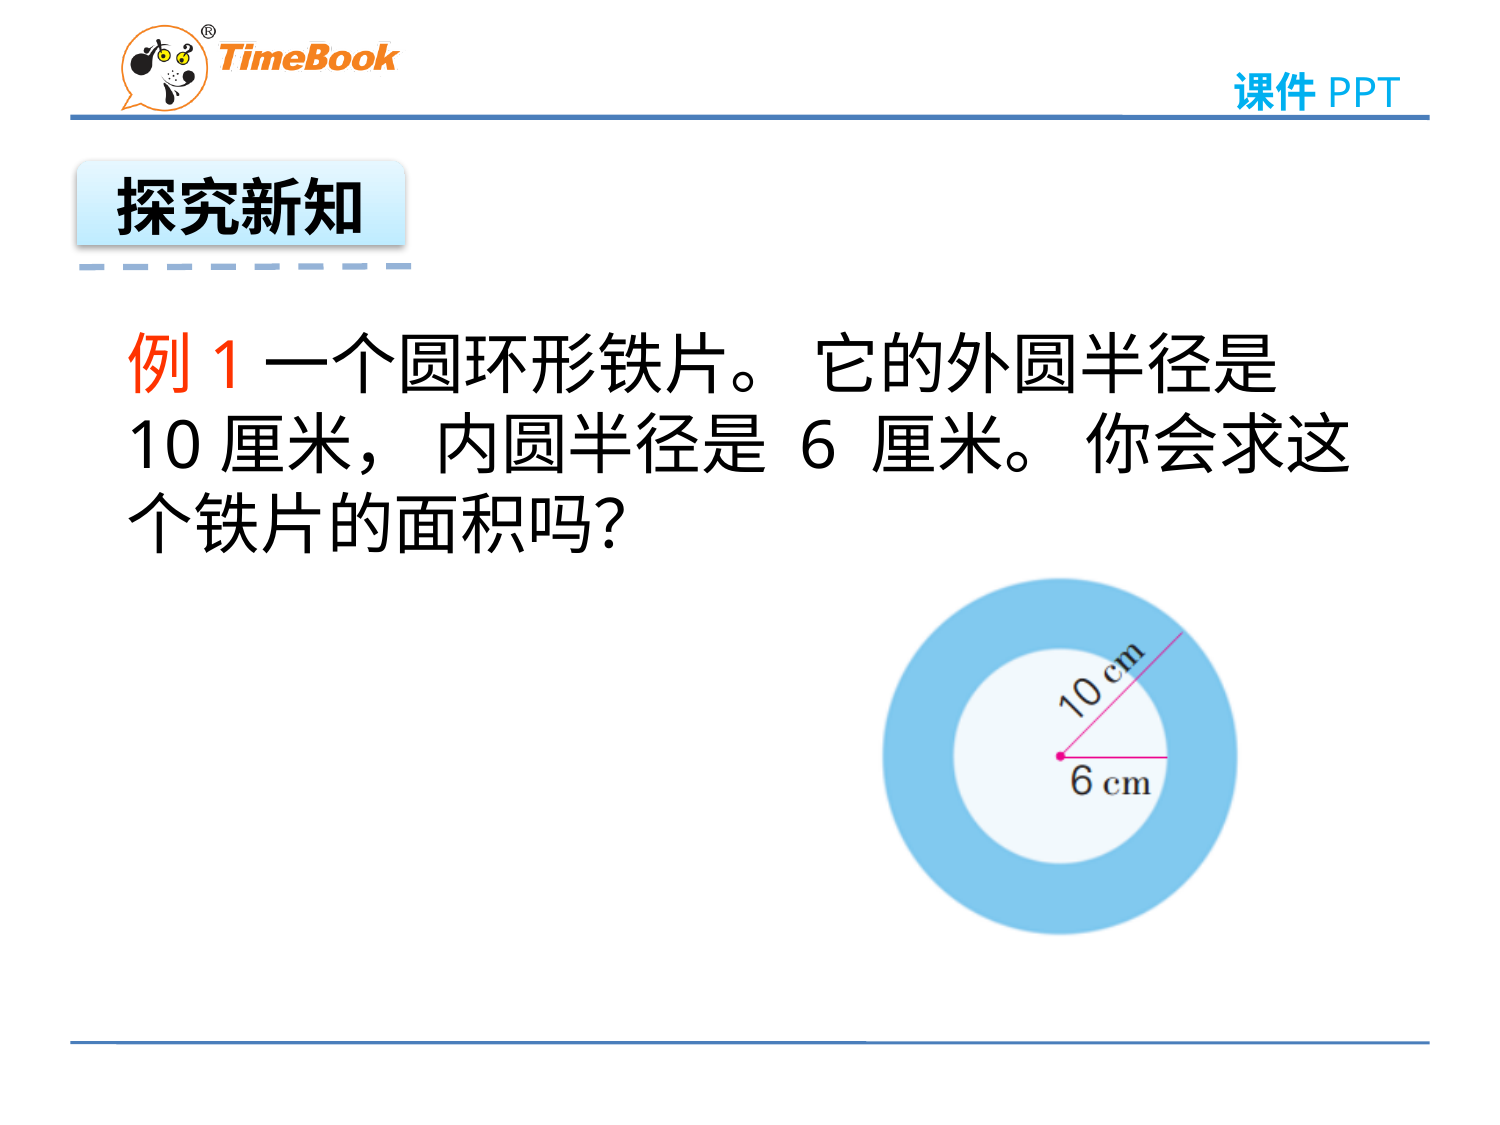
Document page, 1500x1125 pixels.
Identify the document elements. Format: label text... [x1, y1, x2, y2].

text_box 探究新知 [75, 160, 406, 247]
picture [118, 22, 408, 113]
text_box 例1一个圆环形铁片。 它的外圆半径是 10厘米， 内圆半径是 6 厘米。 你会求这个铁片的面积吗？ [112, 314, 1376, 569]
picture [855, 573, 1260, 951]
